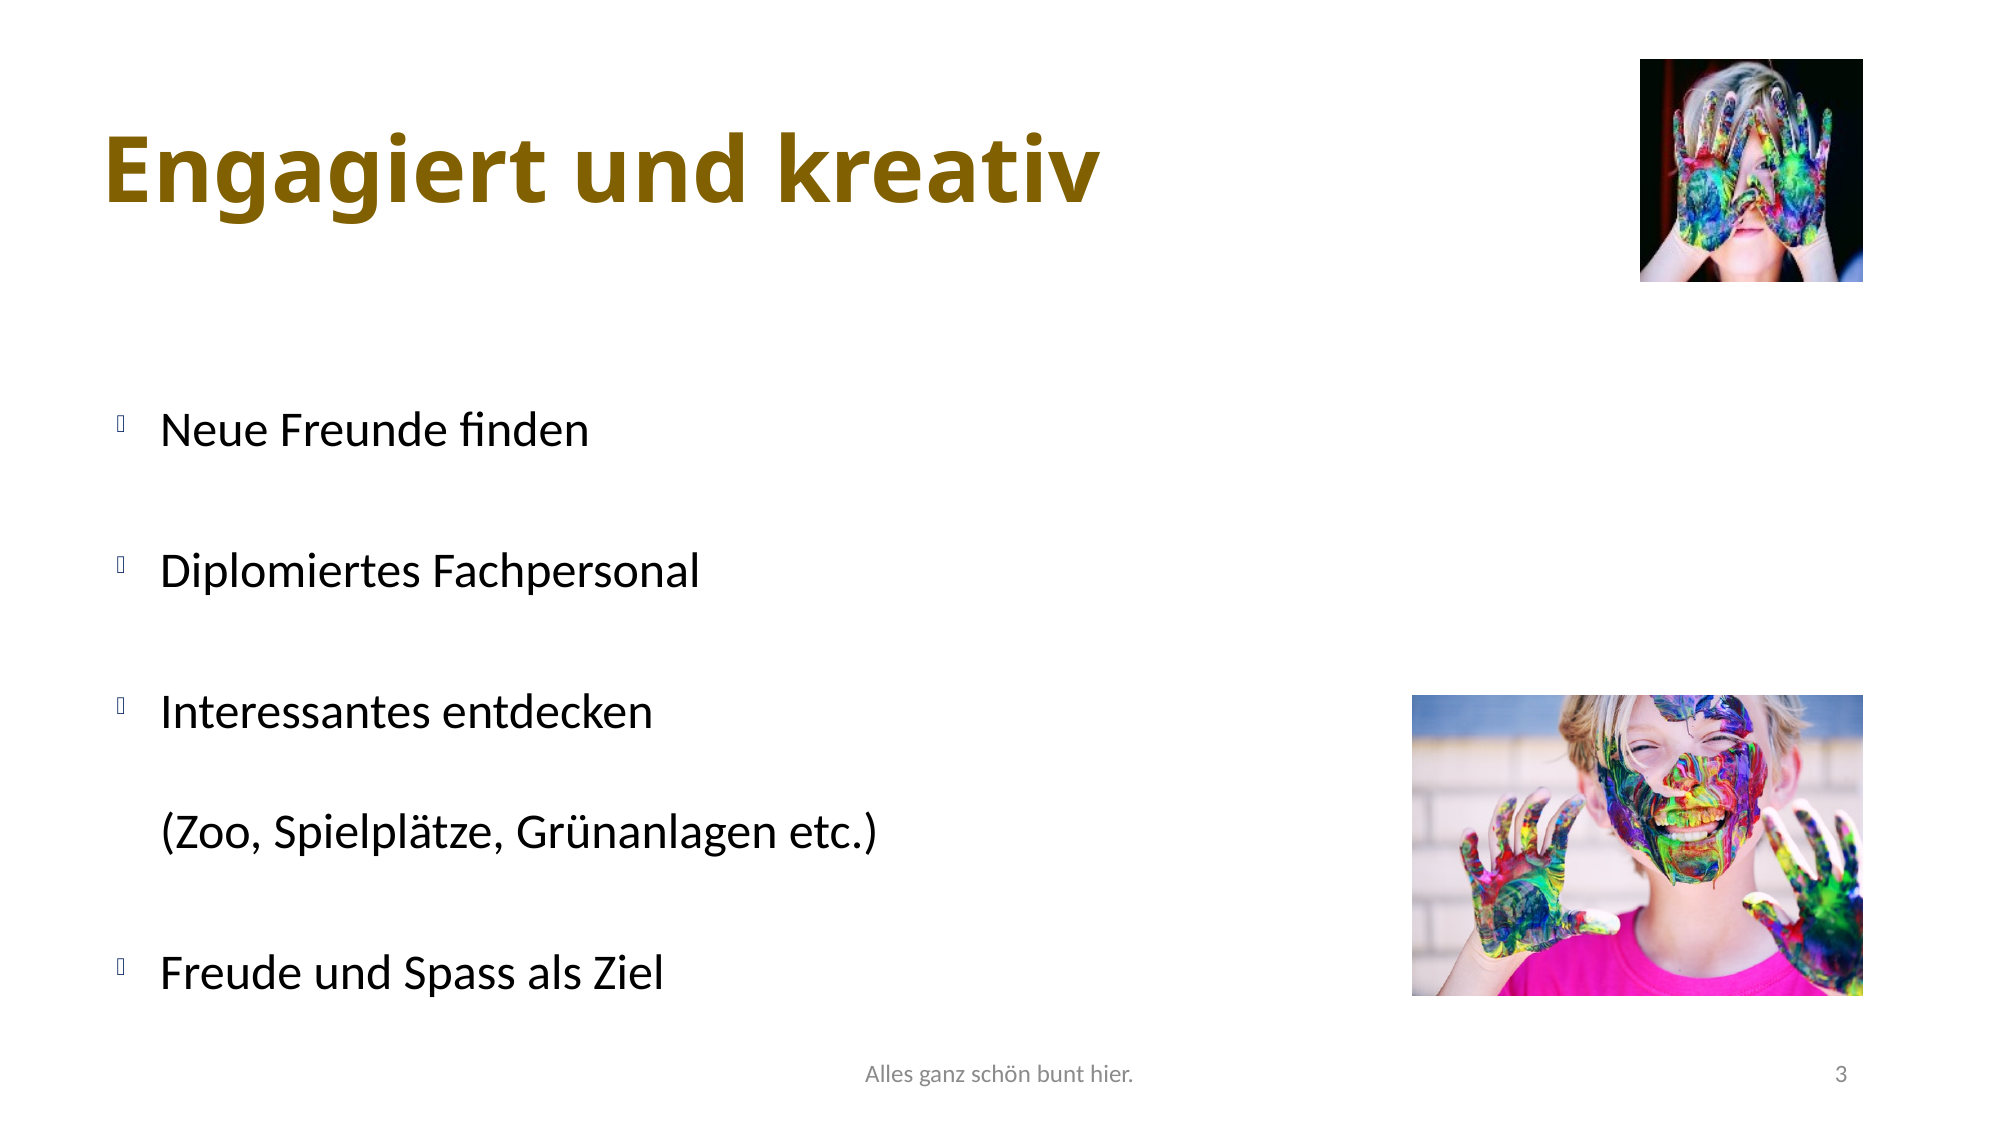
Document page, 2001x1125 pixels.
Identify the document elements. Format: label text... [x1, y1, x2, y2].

list Neue Freunde finden Diplomiertes Fachpersonal Interessantes entdecken (Zoo, Spielplätze, Grünanlagen etc.) Freude und Spass als Ziel [28, 329, 1972, 1058]
title Engagiert und kreativ [28, 64, 1753, 282]
slide_number 3 [1412, 1042, 1863, 1103]
footer Alles ganz schön bunt hier. [662, 1042, 1338, 1103]
picture [1412, 695, 1863, 996]
picture [1640, 59, 1863, 282]
